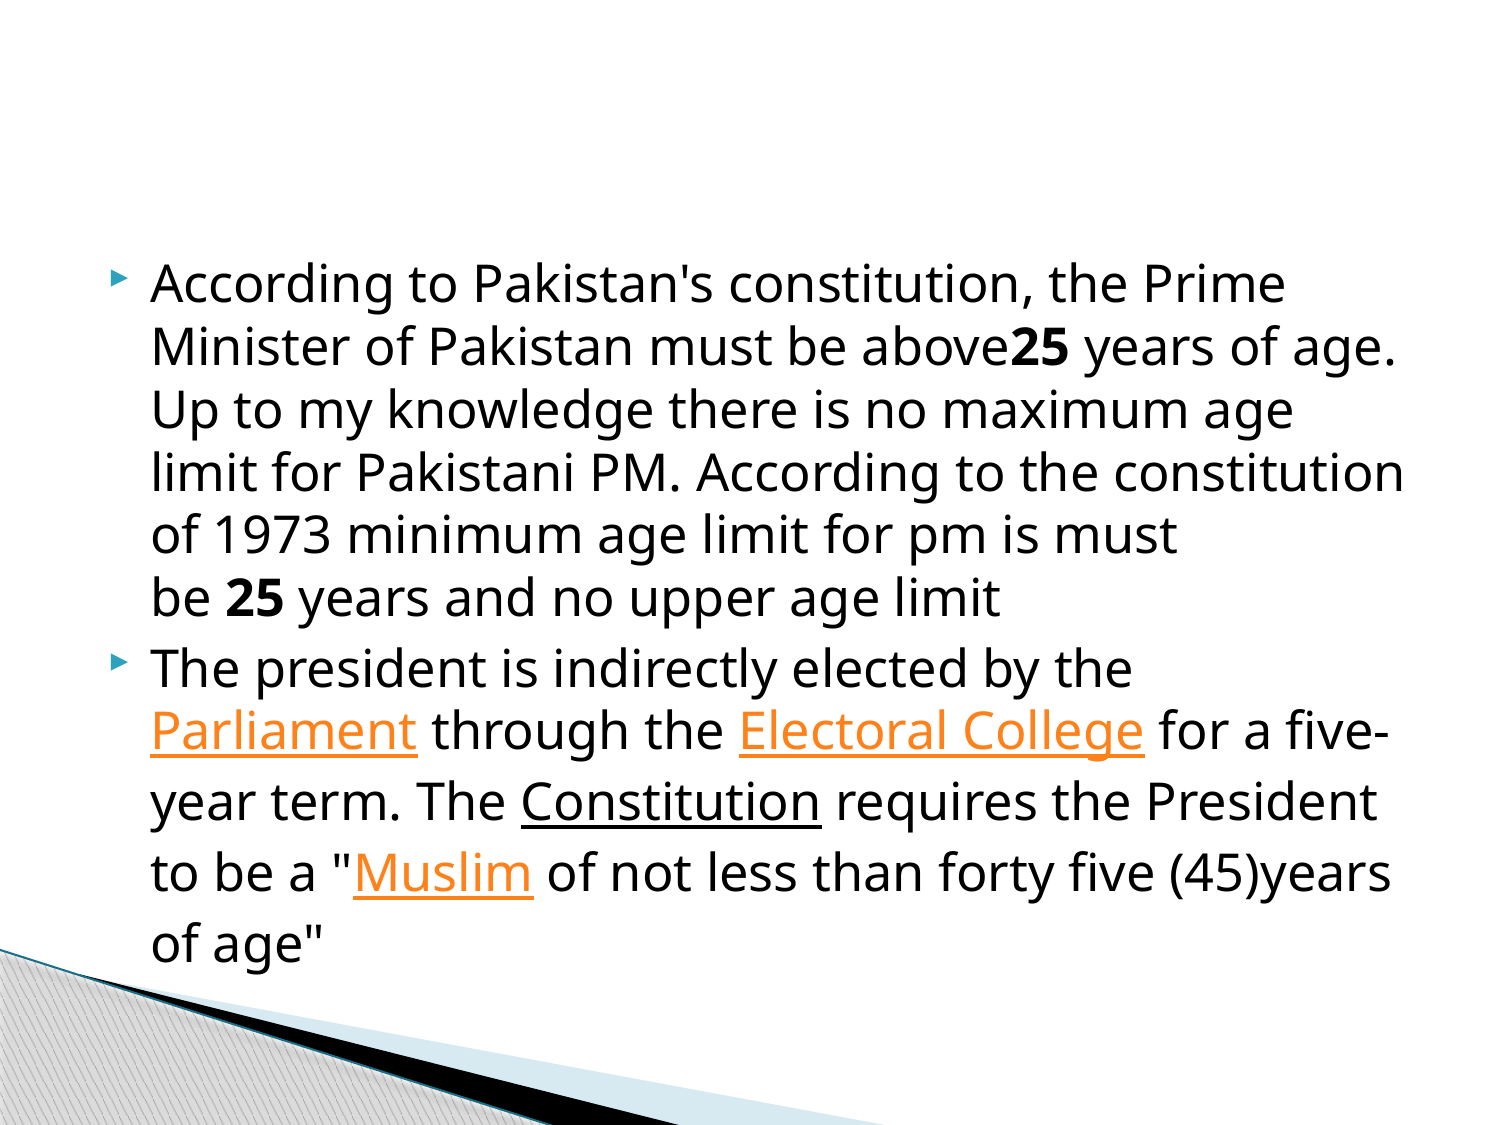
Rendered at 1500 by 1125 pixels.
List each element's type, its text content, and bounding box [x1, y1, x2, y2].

list According to Pakistan's constitution, the Prime Minister of Pakistan must be above25 years of age. Up to my knowledge there is no maximum age limit for Pakistani PM. According to the constitution of 1973 minimum age limit for pm is must be 25 years and no upper age limit The president is indirectly elected by the Parliament through the Electoral College for a five-year term. The Constitution requires the President to be a "Muslim of not less than forty five (45)years of age" [75, 243, 1425, 986]
